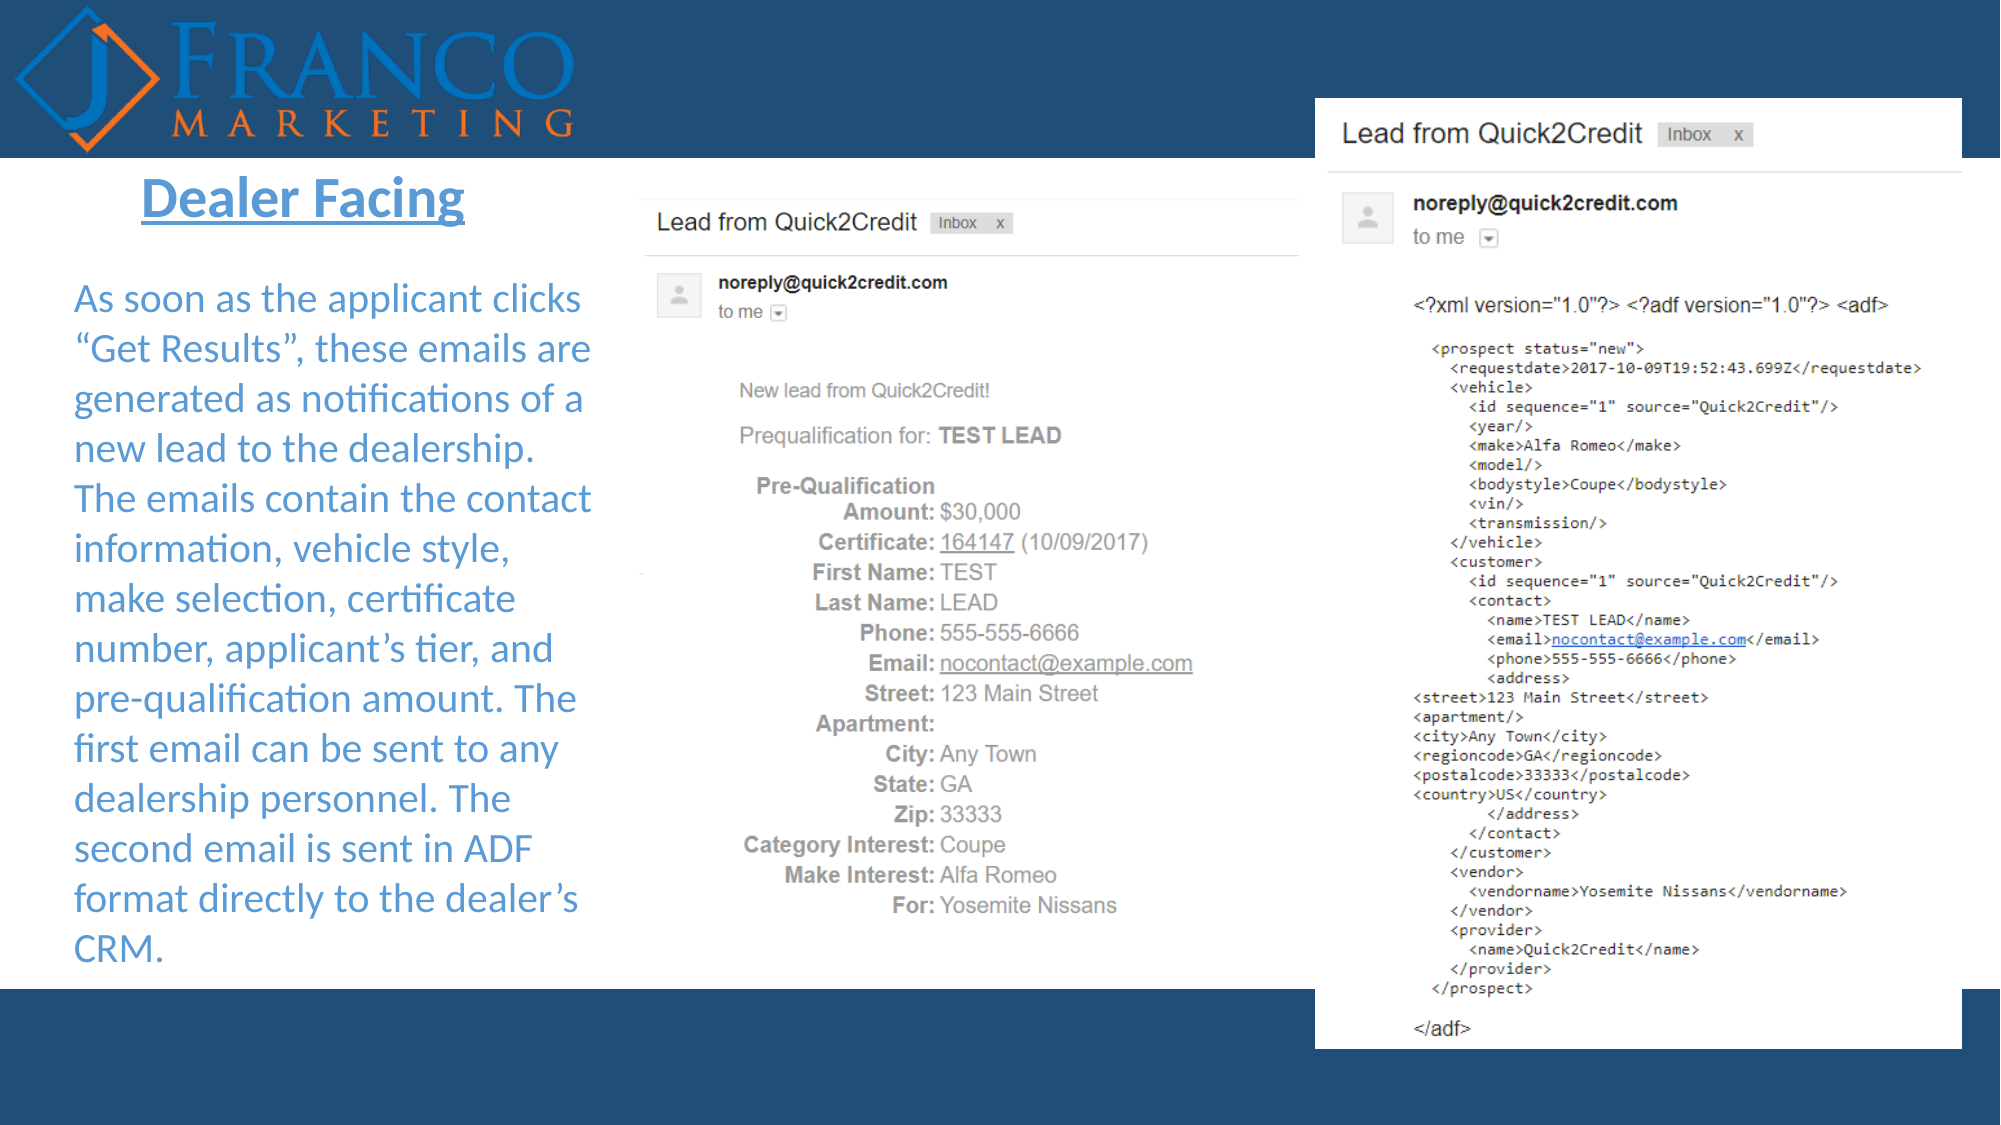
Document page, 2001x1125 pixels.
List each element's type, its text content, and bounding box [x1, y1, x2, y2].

text_box Dealer Facing [126, 153, 481, 237]
text_box As soon as the applicant clicks “Get Results”, these emails are generated as notifications of a new lead to the dealership. The emails contain the contact information, vehicle style, make selection, certificate number, applicant’s tier, and pre-qualification amount. The first email can be sent to any dealership personnel. The second email is sent in ADF format directly to the dealer’s CRM. [59, 262, 615, 978]
text_box [0, 989, 2000, 1125]
picture [1315, 97, 1962, 1049]
picture [14, 5, 574, 153]
text_box [0, 0, 2000, 158]
picture [639, 198, 1299, 949]
